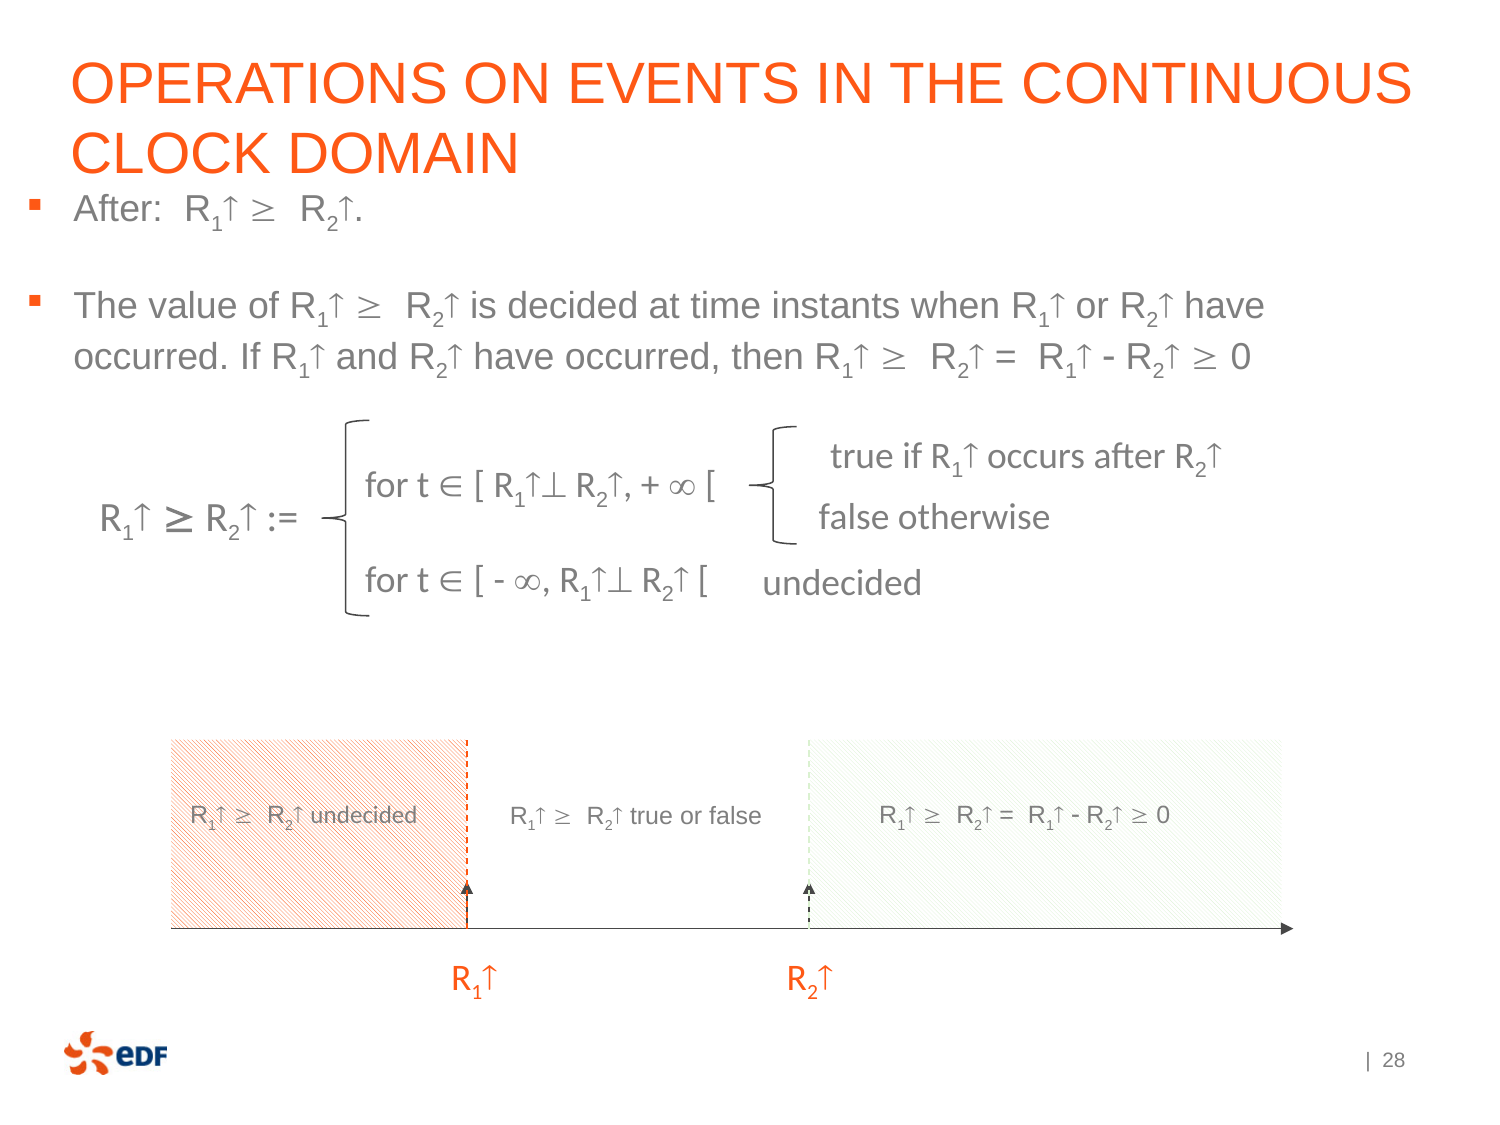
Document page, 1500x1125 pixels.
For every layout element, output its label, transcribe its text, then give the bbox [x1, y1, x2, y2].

title Operations on events in the continuous clock domain [64, 45, 1436, 185]
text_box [170, 739, 1294, 1007]
text_box After: R1  R2. The value of R1  R2 is decided at time instants when R1 or R2 have occurred. If R1 and R2 have occurred, then R1  R2 = R1  R2  0 [20, 184, 1424, 383]
picture [64, 1031, 167, 1075]
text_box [84, 420, 1259, 616]
